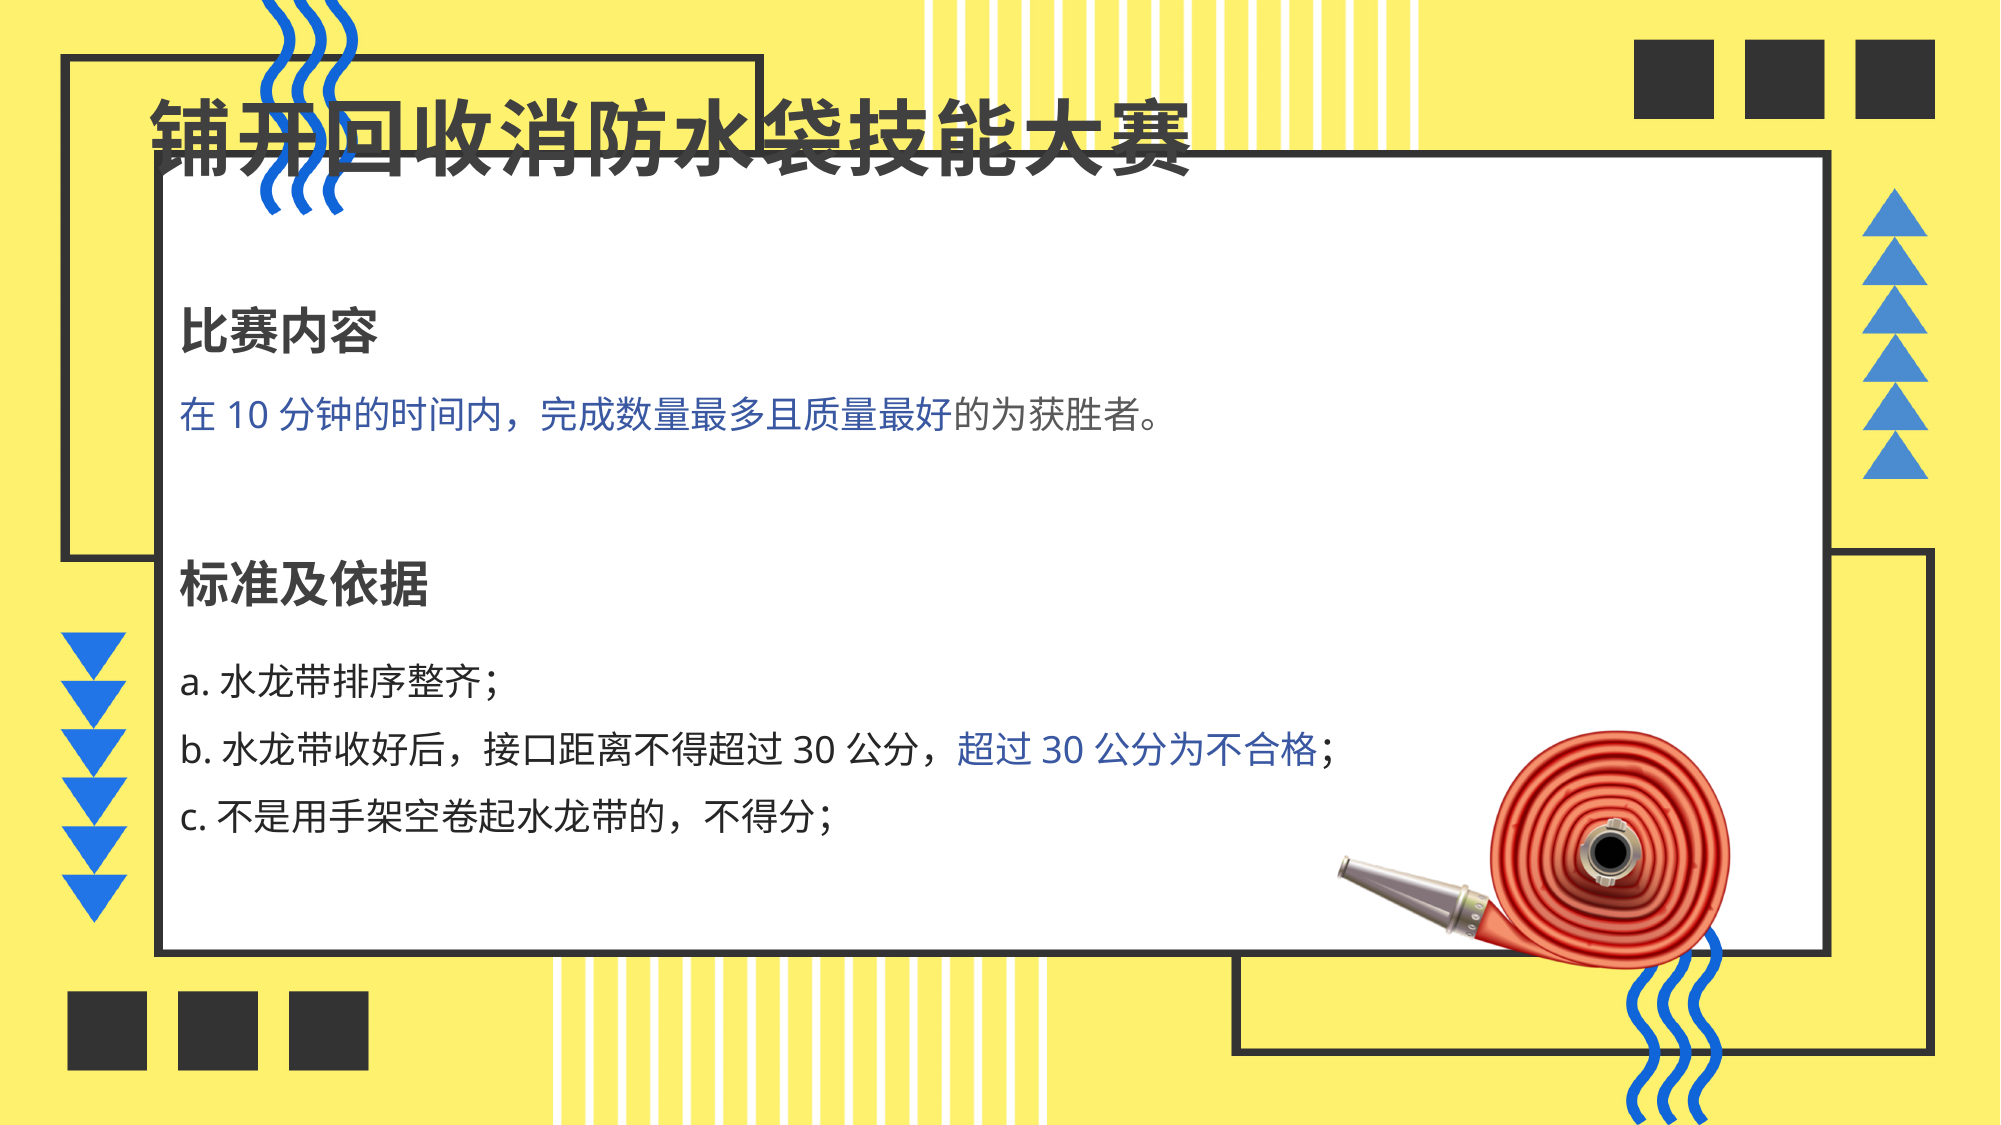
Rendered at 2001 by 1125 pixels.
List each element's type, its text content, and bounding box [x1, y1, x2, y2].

text_box 标准及依据 [164, 545, 477, 620]
text_box 铺开回收消防水袋技能大赛 [132, 78, 1932, 194]
picture [0, 0, 2001, 1125]
text_box a.水龙带排序整齐； b.水龙带收好后，接口距离不得超过30公分，超过30公分为不合格； c.不是用手架空卷起水龙带的，不得分； [164, 628, 1459, 846]
text_box 比赛内容 [164, 291, 425, 367]
text_box 在10分钟的时间内，完成数量最多且质量最好的为获胜者。 [164, 383, 1363, 444]
